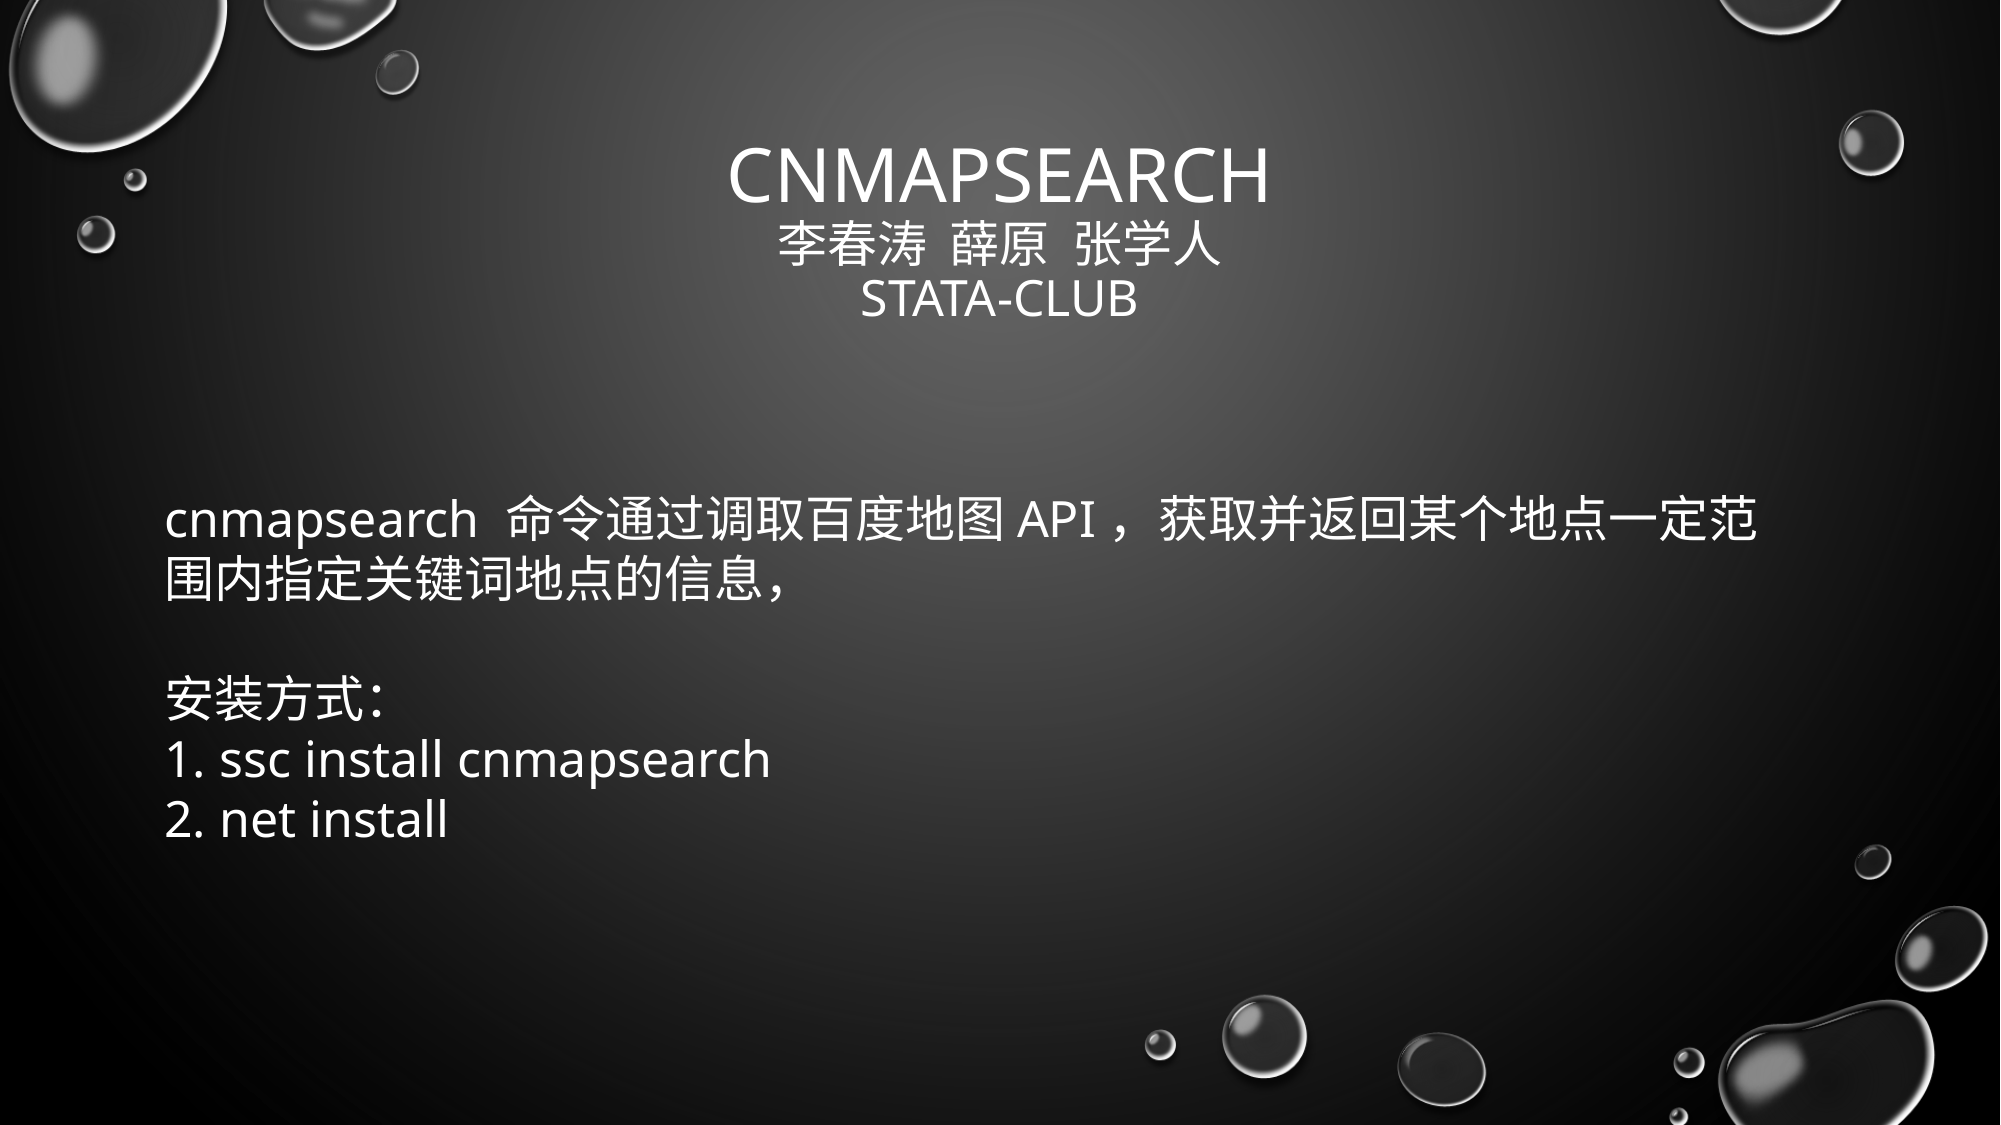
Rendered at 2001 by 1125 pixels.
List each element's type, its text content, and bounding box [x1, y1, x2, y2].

title CnMAPSEARCH 李春涛 薛原 张学人 Stata-CLUB [149, 101, 1851, 364]
picture [0, 0, 2000, 1125]
text_box cnmapsearch 命令通过调取百度地图API，获取并返回某个地点一定范围内指定关键词地点的信息， 安装方式： 1. ssc install cnmapsearch 2. net install [149, 480, 1813, 916]
